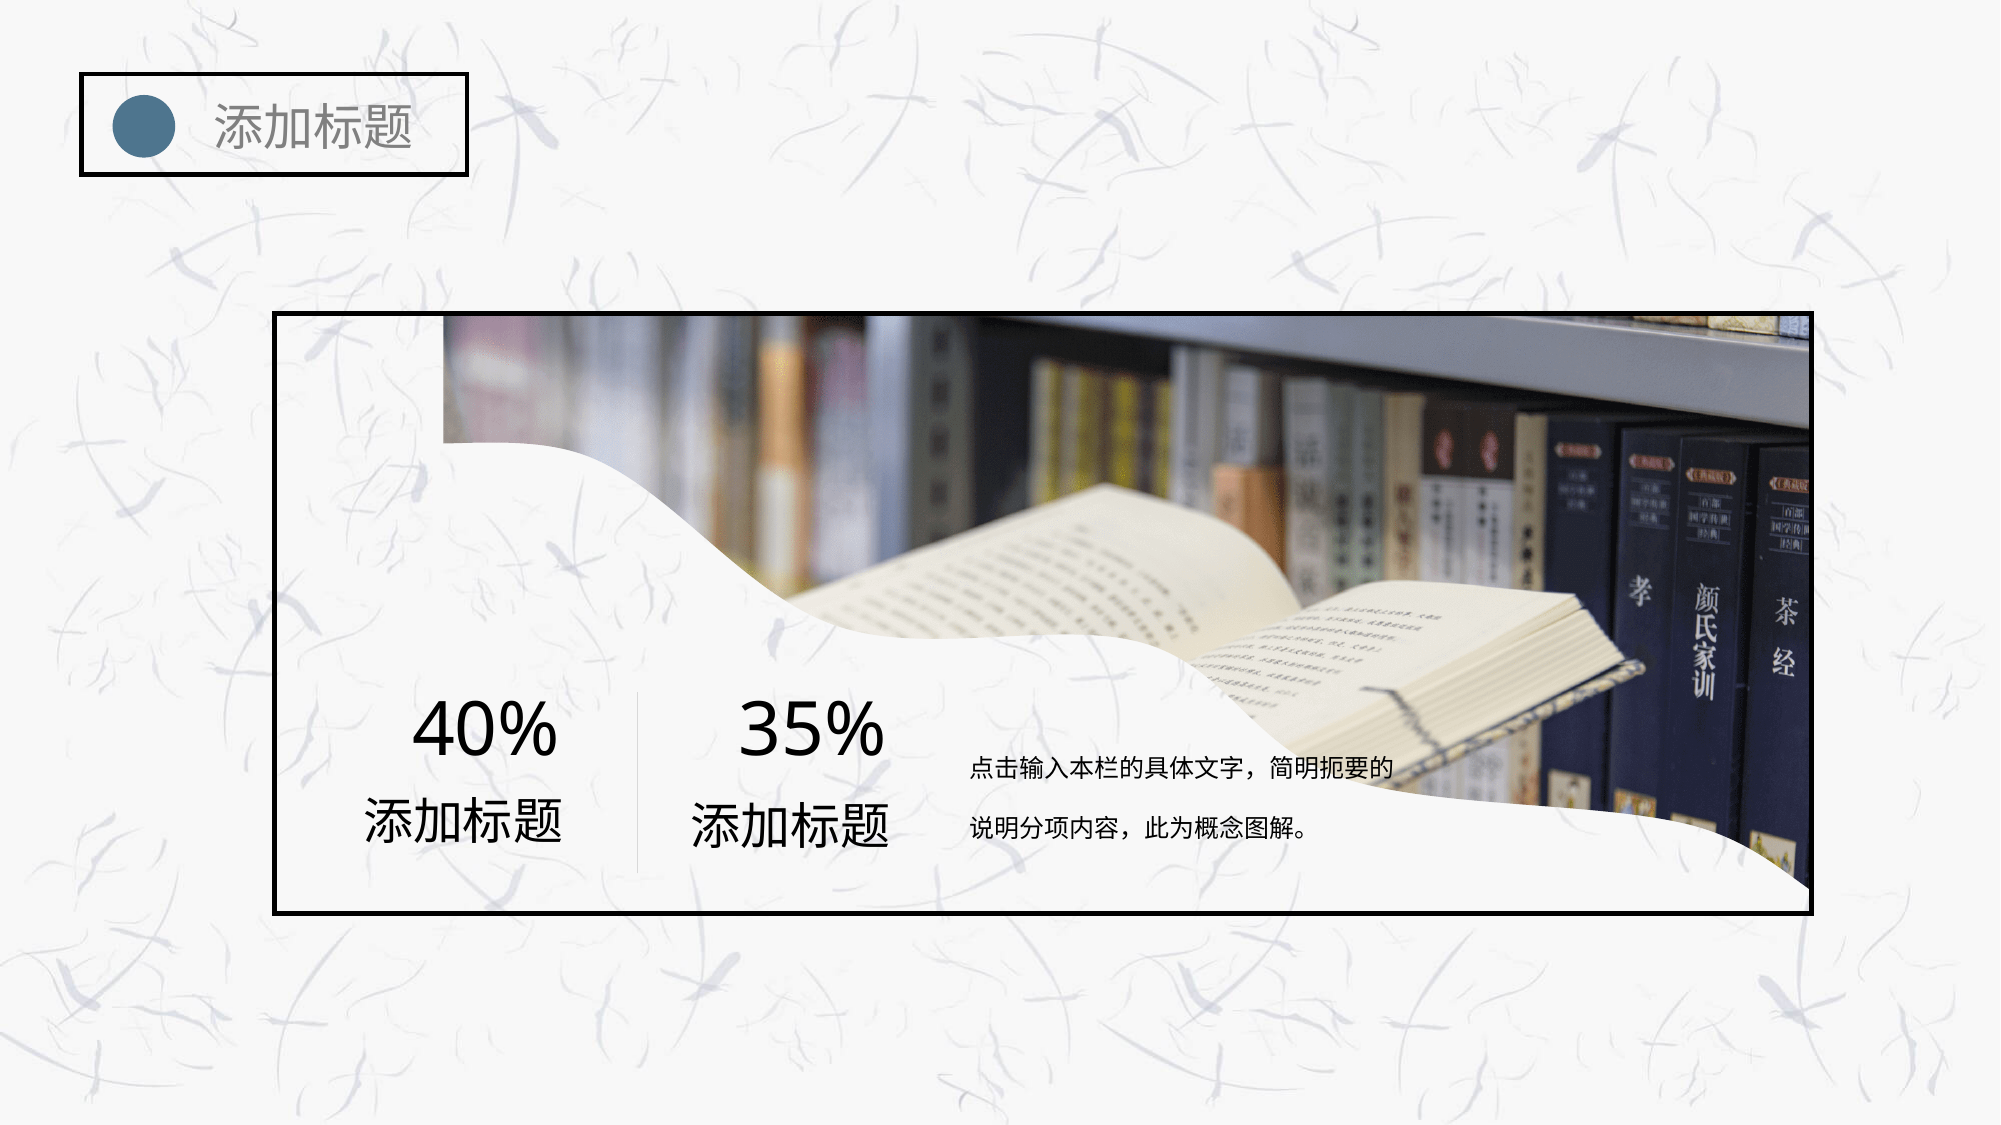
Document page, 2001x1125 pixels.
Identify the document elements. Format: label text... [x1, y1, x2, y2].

text_box 35% [724, 672, 892, 782]
picture [0, 0, 2001, 1125]
text_box 添加标题 [198, 88, 444, 164]
text_box 添加标题 [343, 777, 584, 862]
text_box 添加标题 [669, 782, 910, 866]
text_box [81, 73, 468, 176]
text_box [273, 312, 1812, 914]
text_box 点击输入本栏的具体文字，简明扼要的说明分项内容，此为概念图解。 [954, 727, 1428, 839]
text_box [111, 93, 177, 159]
text_box 40% [397, 672, 565, 777]
